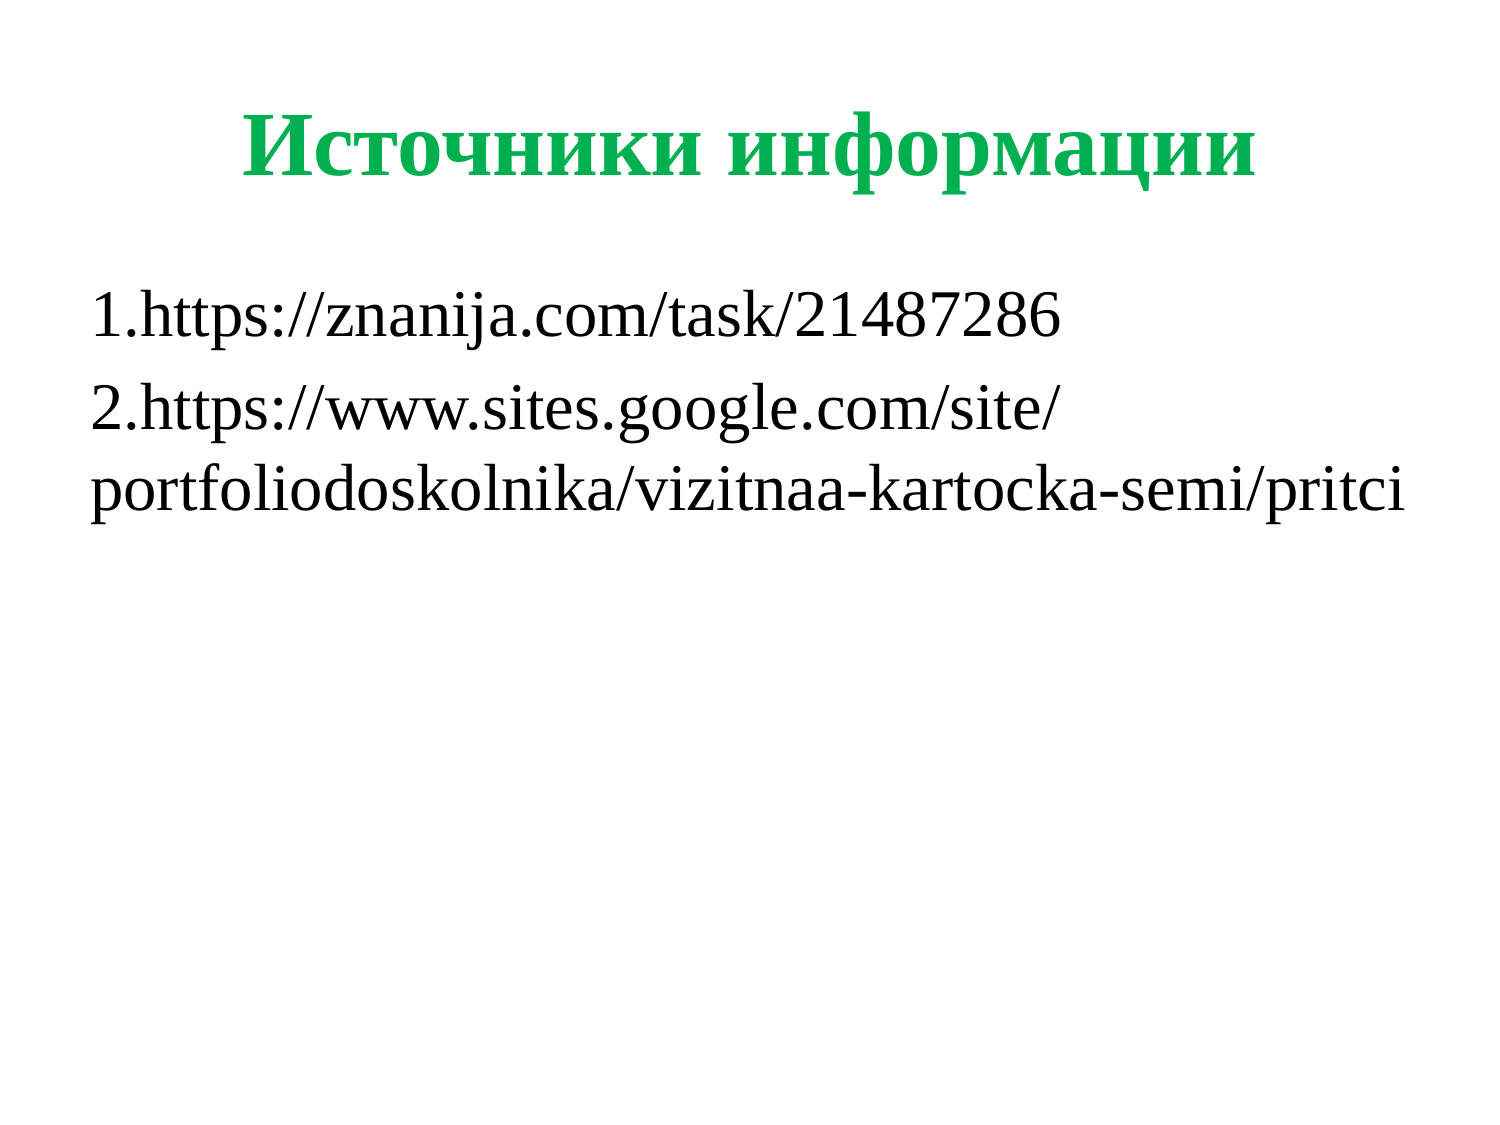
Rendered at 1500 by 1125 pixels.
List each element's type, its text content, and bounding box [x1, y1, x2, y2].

title Источники информации [75, 45, 1425, 233]
list 1.https://znanija.com/task/21487286 2.https://www.sites.google.com/site/portfoliodoskolnika/vizitnaa-kartocka-semi/pritci [75, 262, 1425, 1005]
